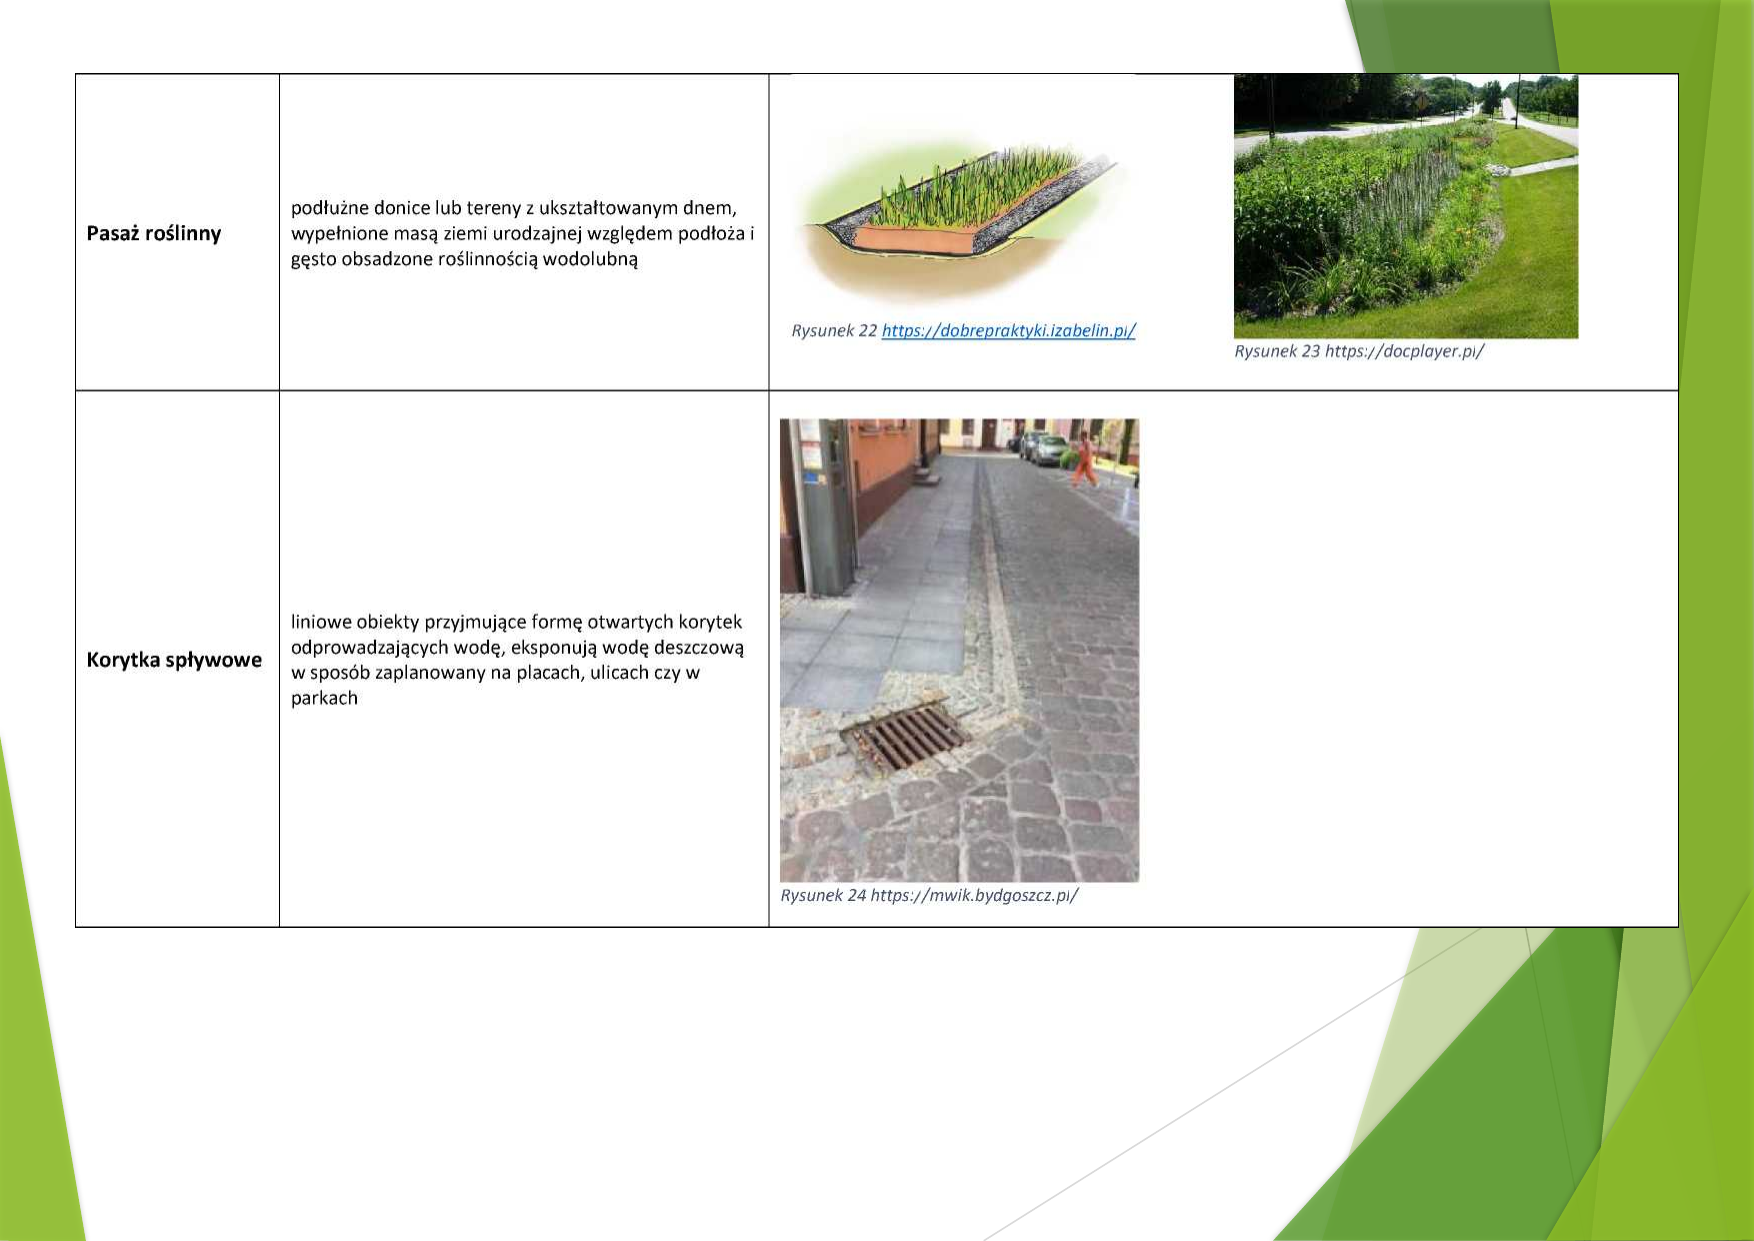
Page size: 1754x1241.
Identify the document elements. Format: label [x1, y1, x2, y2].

picture [74, 73, 1680, 929]
